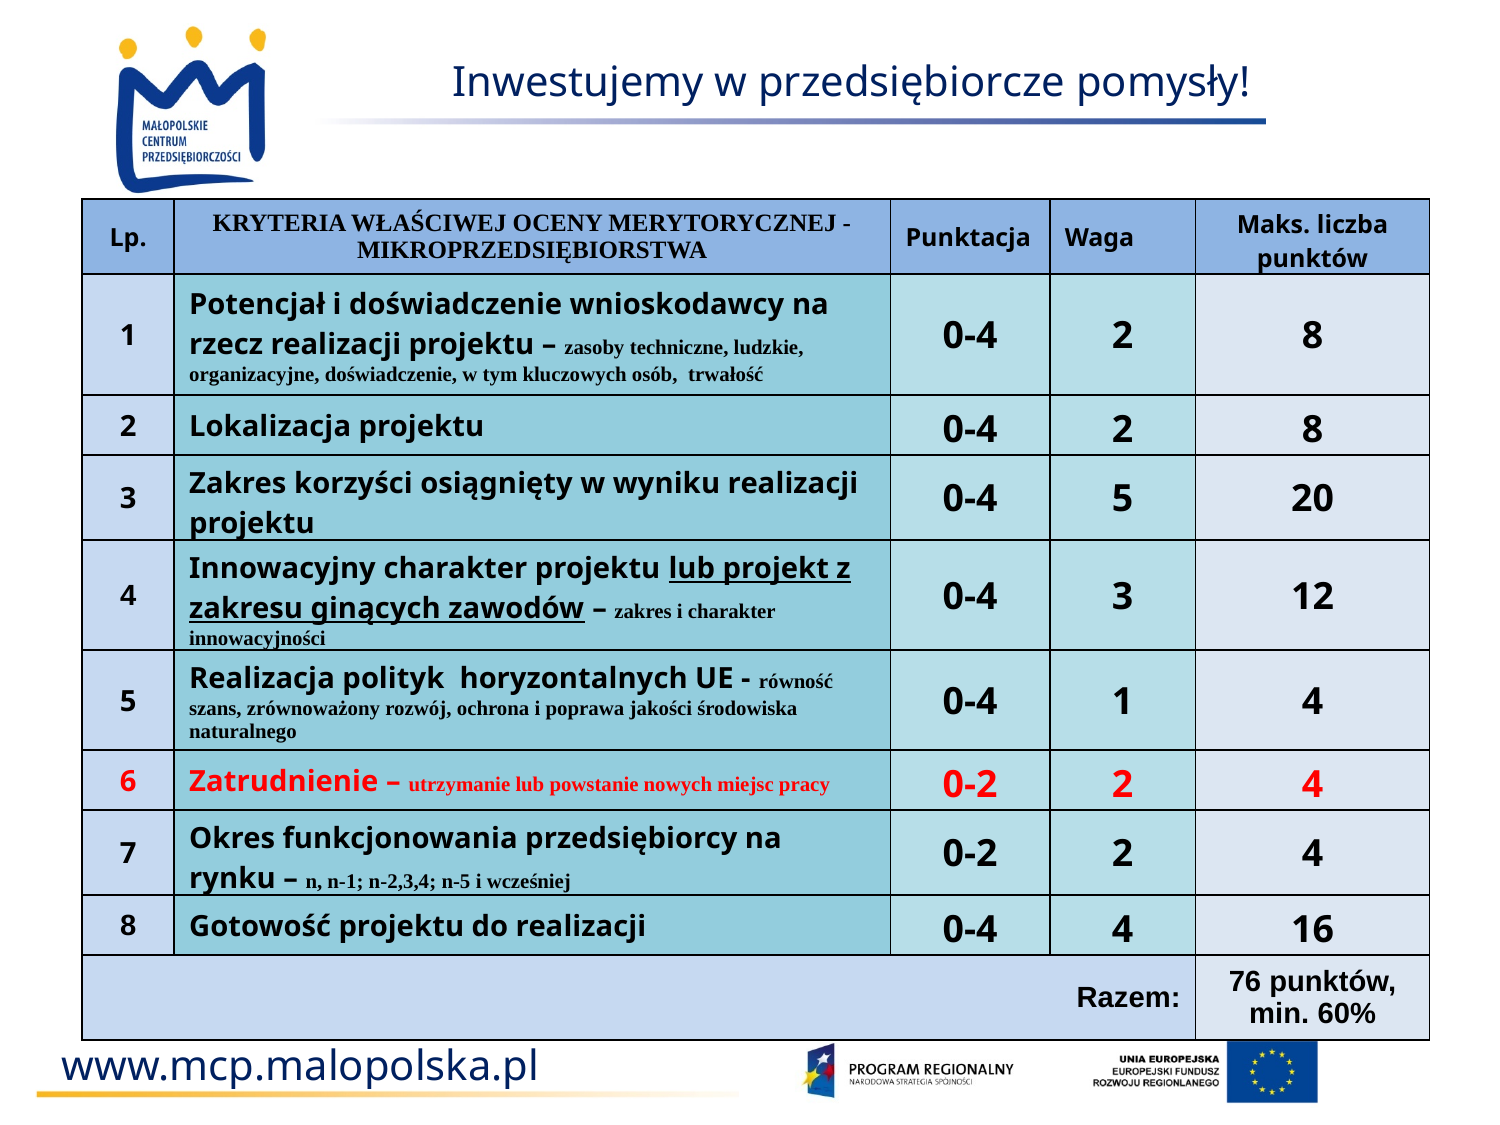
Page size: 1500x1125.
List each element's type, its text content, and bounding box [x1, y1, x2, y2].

table_cell 2 [1051, 751, 1195, 809]
table_cell 0-4 [891, 456, 1049, 539]
table_cell Realizacja polityk horyzontalnych UE - równość szans, zrównoważony rozwój, ochrona i poprawa jakości środowiska naturalnego [175, 651, 890, 749]
table_cell 16 [1196, 896, 1429, 954]
table_header Lp. [83, 200, 173, 273]
table_cell 4 [1196, 811, 1429, 894]
table_header Maks. liczba punktów [1196, 200, 1429, 273]
table_cell 3 [1051, 541, 1195, 649]
table_cell 1 [1051, 651, 1195, 749]
table_cell 3 [83, 456, 173, 539]
table_cell 8 [83, 896, 173, 954]
table_cell 0-2 [891, 751, 1049, 809]
table_cell 4 [1196, 751, 1429, 809]
table_header Punktacja [891, 200, 1049, 273]
table_cell 5 [83, 651, 173, 749]
table_cell 76 punktów, min. 60% [1196, 956, 1429, 1039]
table_cell Potencjał i doświadczenie wnioskodawcy na rzecz realizacji projektu – zasoby techniczne, ludzkie, organizacyjne, doświadczenie, w tym kluczowych osób, trwałość [175, 275, 890, 394]
text_box www.mcp.malopolska.pl [46, 1031, 768, 1097]
table_cell Razem: [83, 956, 1195, 1039]
table_cell 0-4 [891, 896, 1049, 954]
table_header KRYTERIA WŁAŚCIWEJ OCENY MERYTORYCZNEJ - MIKROPRZEDSIĘBIORSTWA [175, 200, 890, 273]
table_cell 2 [1051, 811, 1195, 894]
table_cell 0-2 [891, 811, 1049, 894]
table_cell 0-4 [891, 275, 1049, 394]
table_cell 6 [83, 751, 173, 809]
table_cell 1 [83, 275, 173, 394]
table_cell Gotowość projektu do realizacji [175, 896, 890, 954]
table_cell 4 [83, 541, 173, 649]
table_cell Innowacyjny charakter projektu lub projekt z zakresu ginących zawodów – zakres i charakter innowacyjności [175, 541, 890, 649]
picture [1077, 1034, 1325, 1108]
table_cell 0-4 [891, 541, 1049, 649]
picture [773, 1015, 1041, 1125]
table_cell 20 [1196, 456, 1429, 539]
table_cell Zatrudnienie – utrzymanie lub powstanie nowych miejsc pracy [175, 751, 890, 809]
table_cell 4 [1196, 651, 1429, 749]
table_header Waga [1051, 200, 1195, 273]
table_cell 5 [1051, 456, 1195, 539]
table_cell 0-4 [891, 396, 1049, 454]
table_cell Lokalizacja projektu [175, 396, 890, 454]
table_cell 7 [83, 811, 173, 894]
table_cell 2 [1051, 275, 1195, 394]
picture [105, 23, 1266, 197]
table_cell Zakres korzyści osiągnięty w wyniku realizacji projektu [175, 456, 890, 539]
table_cell 2 [83, 396, 173, 454]
table_cell 12 [1196, 541, 1429, 649]
table_cell 8 [1196, 275, 1429, 394]
picture [34, 1089, 739, 1099]
table_cell 0-4 [891, 651, 1049, 749]
table_cell 4 [1051, 896, 1195, 954]
text_box Inwestujemy w przedsiębiorcze pomysły! [304, 46, 1266, 105]
table_cell 8 [1196, 396, 1429, 454]
table_cell 2 [1051, 396, 1195, 454]
table_cell Okres funkcjonowania przedsiębiorcy na rynku – n, n-1; n-2,3,4; n-5 i wcześniej [175, 811, 890, 894]
